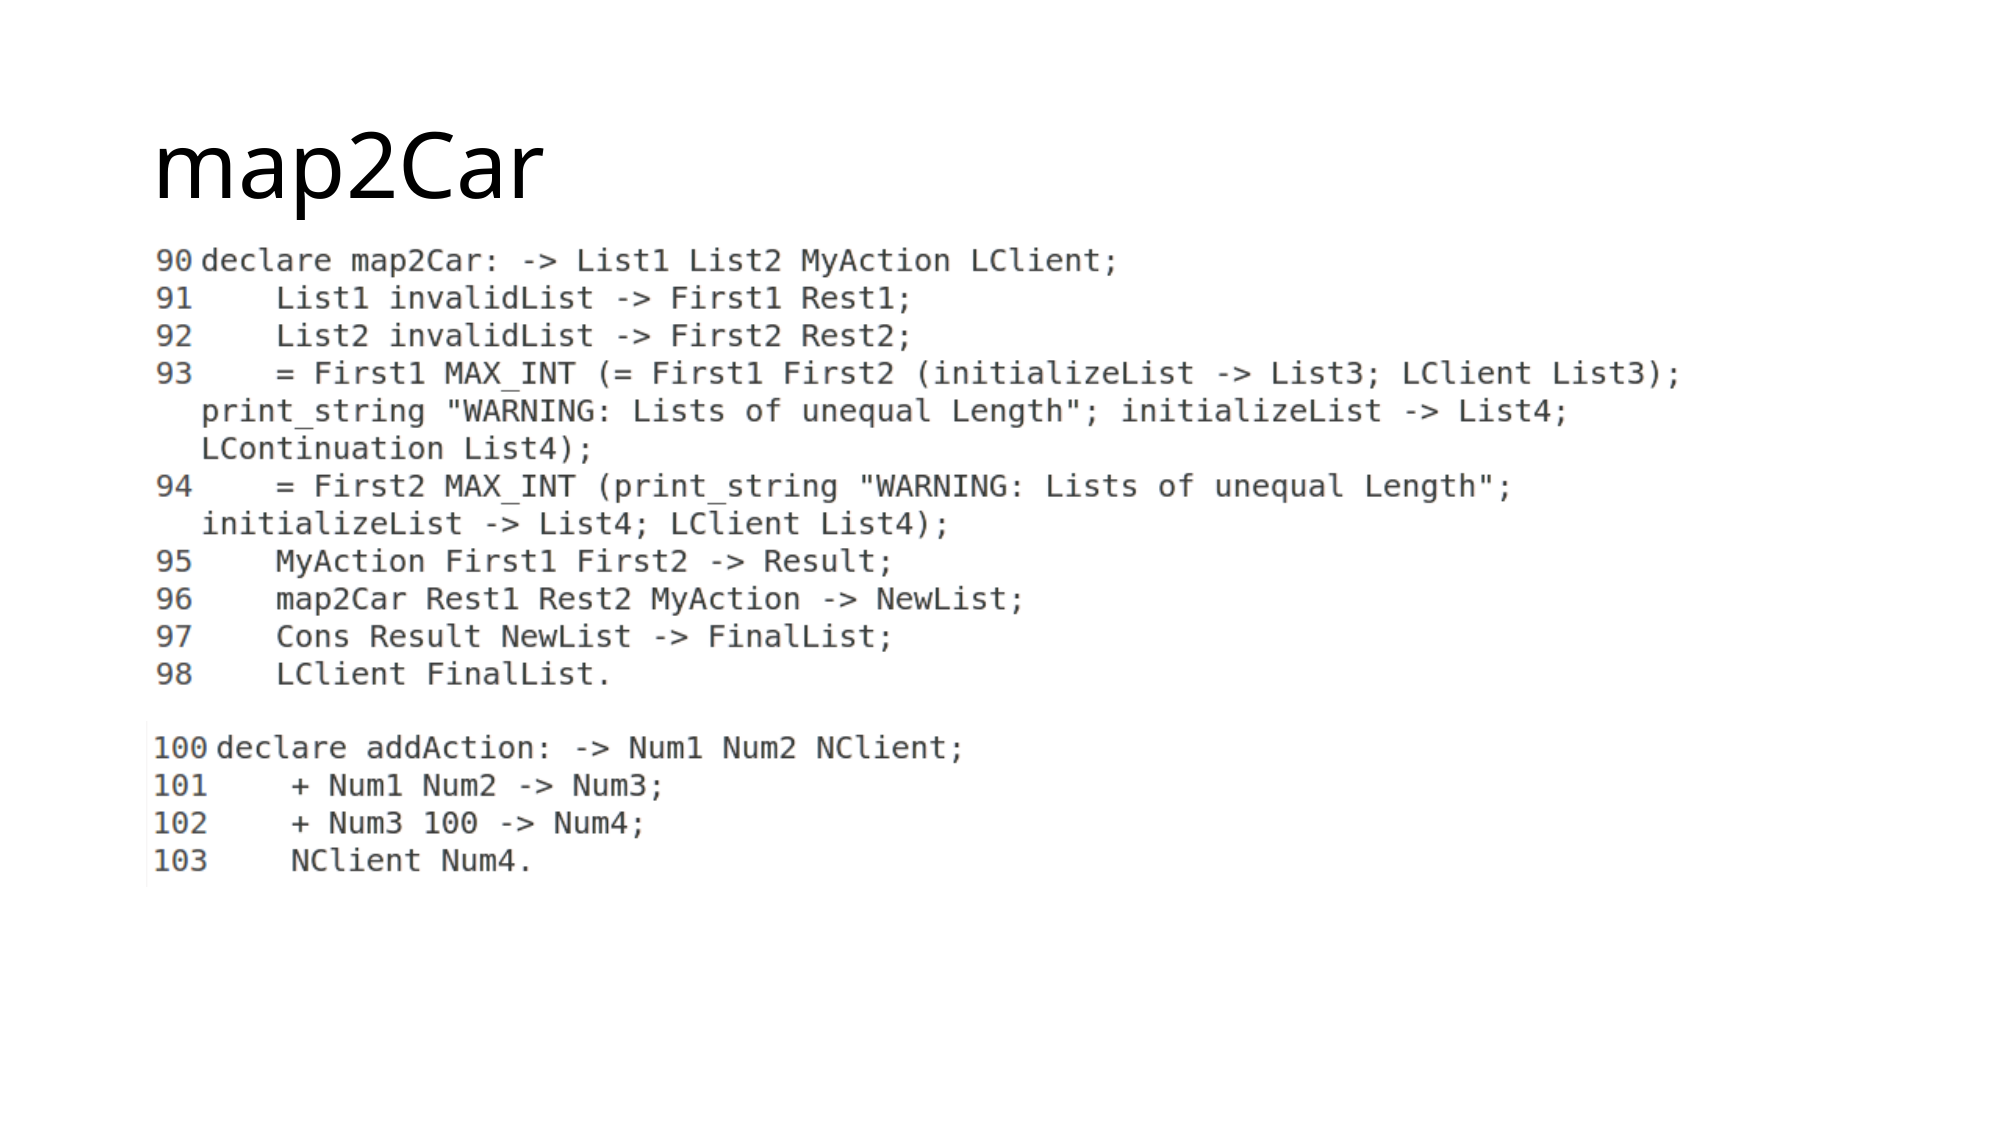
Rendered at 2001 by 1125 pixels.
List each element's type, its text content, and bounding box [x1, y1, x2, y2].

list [146, 721, 968, 887]
picture [137, 240, 1699, 688]
title map2Car [137, 59, 1863, 278]
